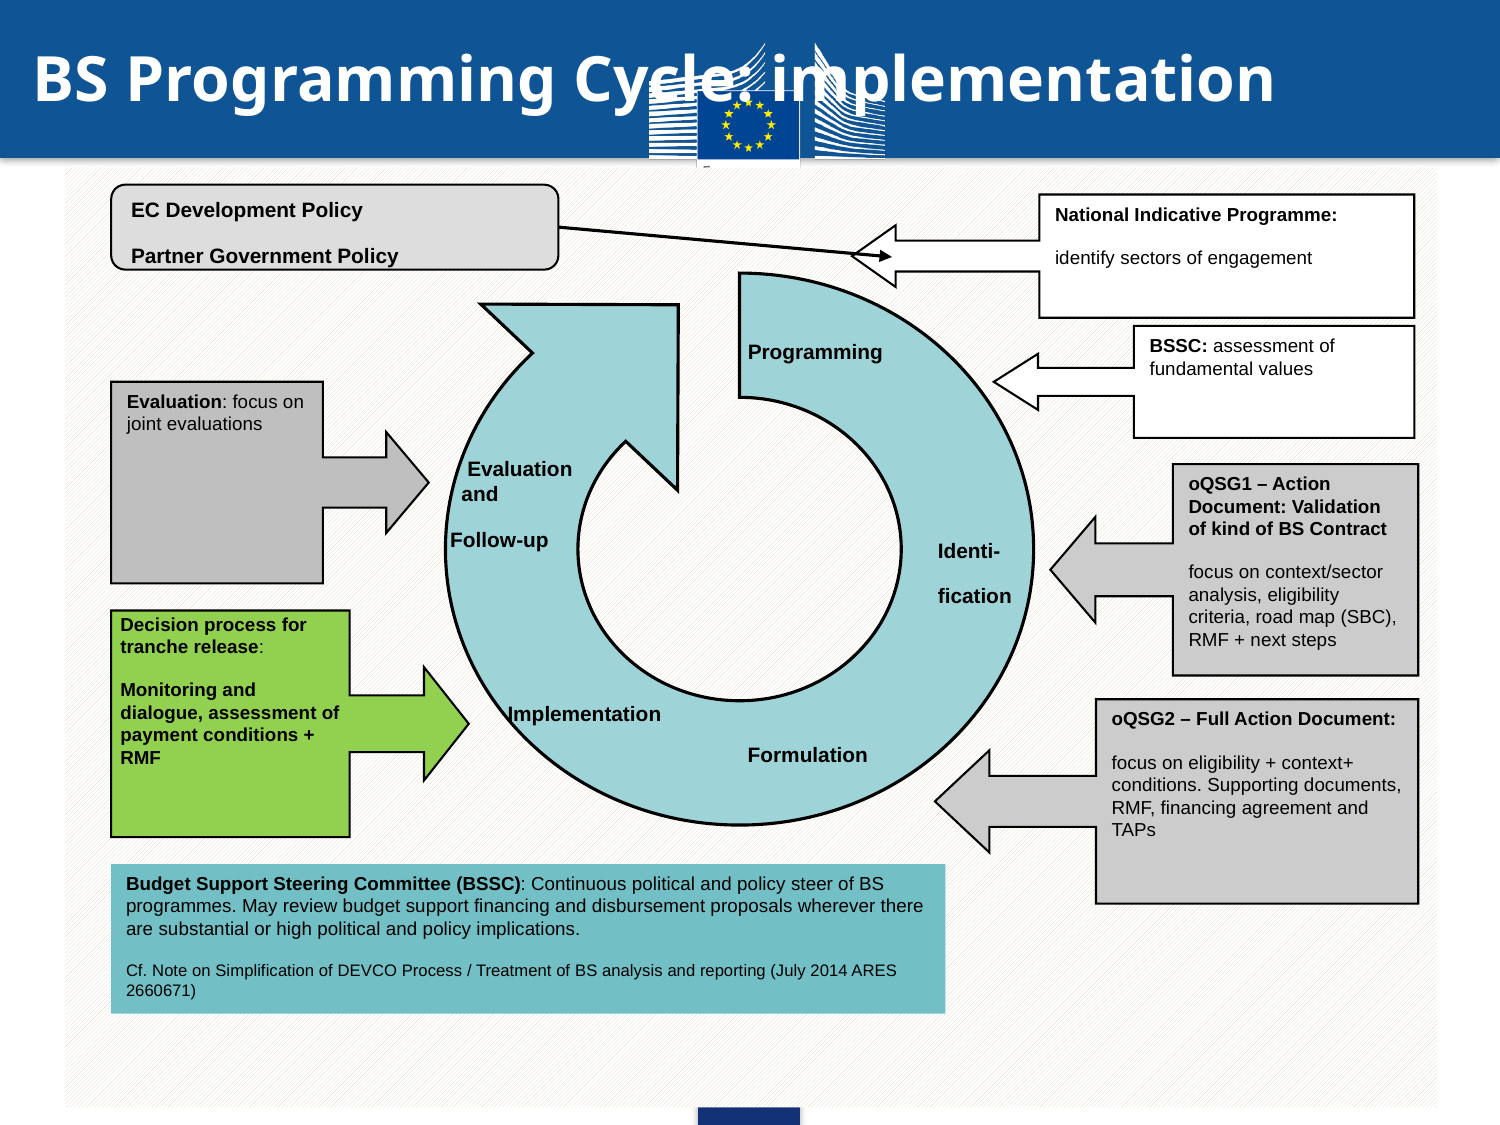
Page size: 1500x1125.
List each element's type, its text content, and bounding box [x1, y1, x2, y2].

picture [649, 159, 885, 167]
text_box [64, 167, 1438, 1108]
title BS Programming Cycle: implementation [17, 0, 1471, 159]
